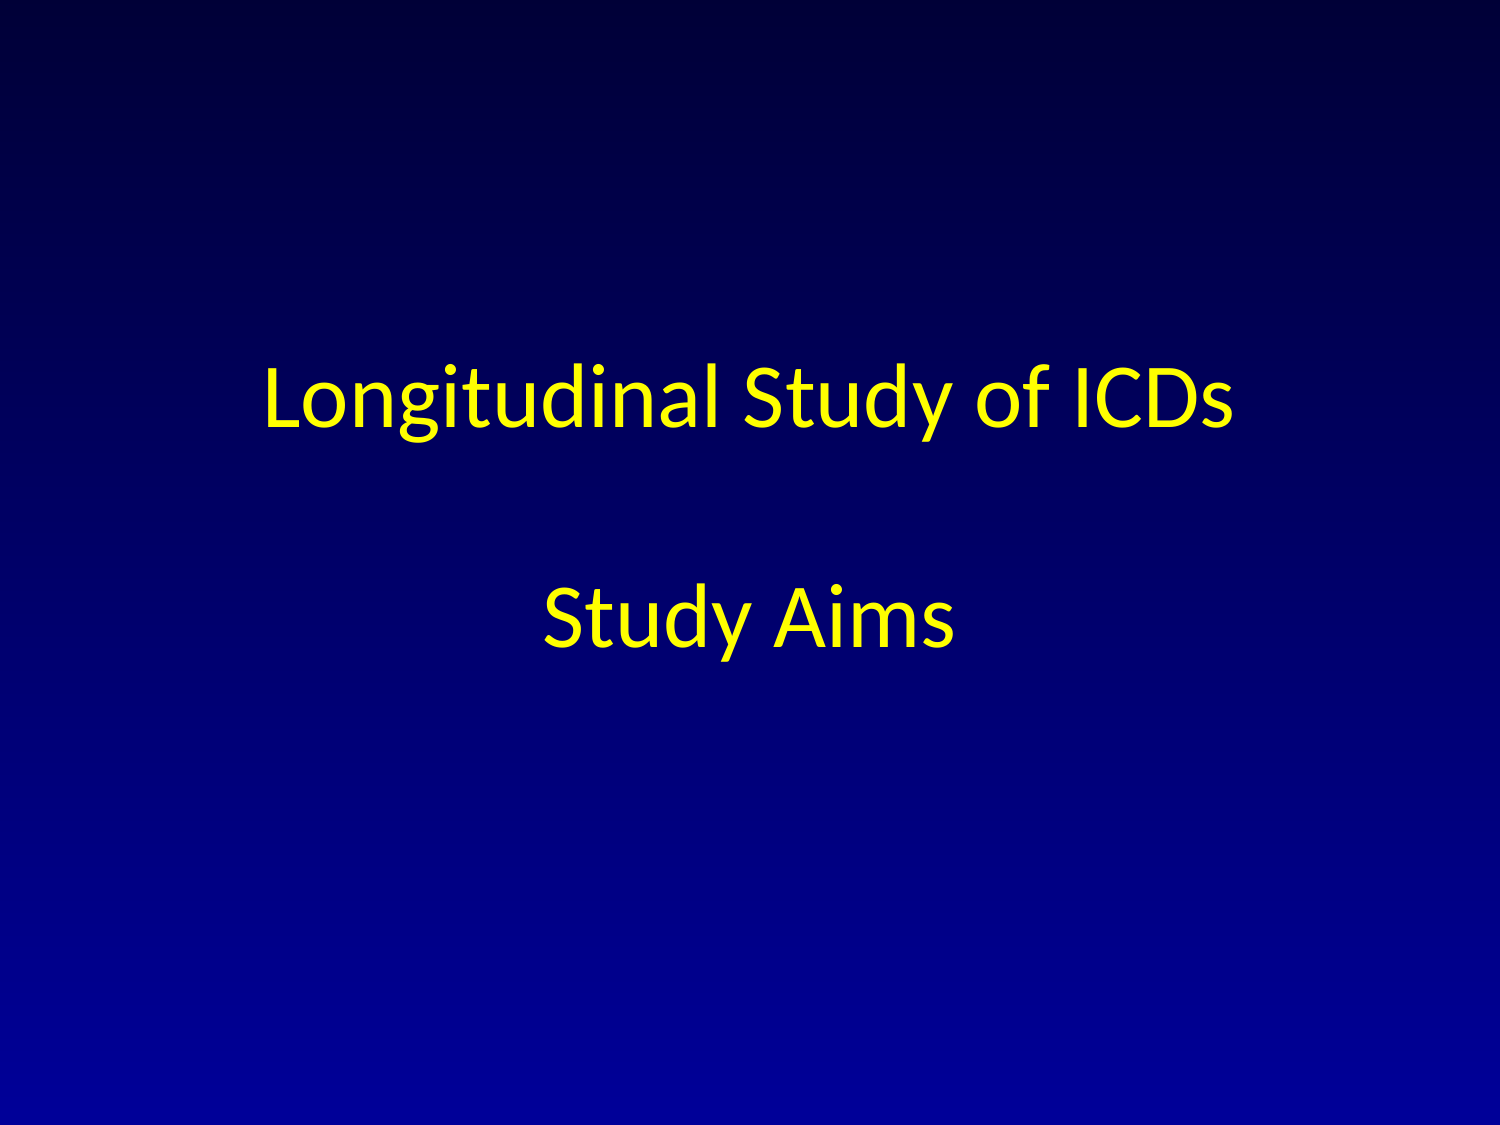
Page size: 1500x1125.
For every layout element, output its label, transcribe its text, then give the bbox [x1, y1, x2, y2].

title Longitudinal Study of ICDs Study Aims [112, 462, 1388, 650]
